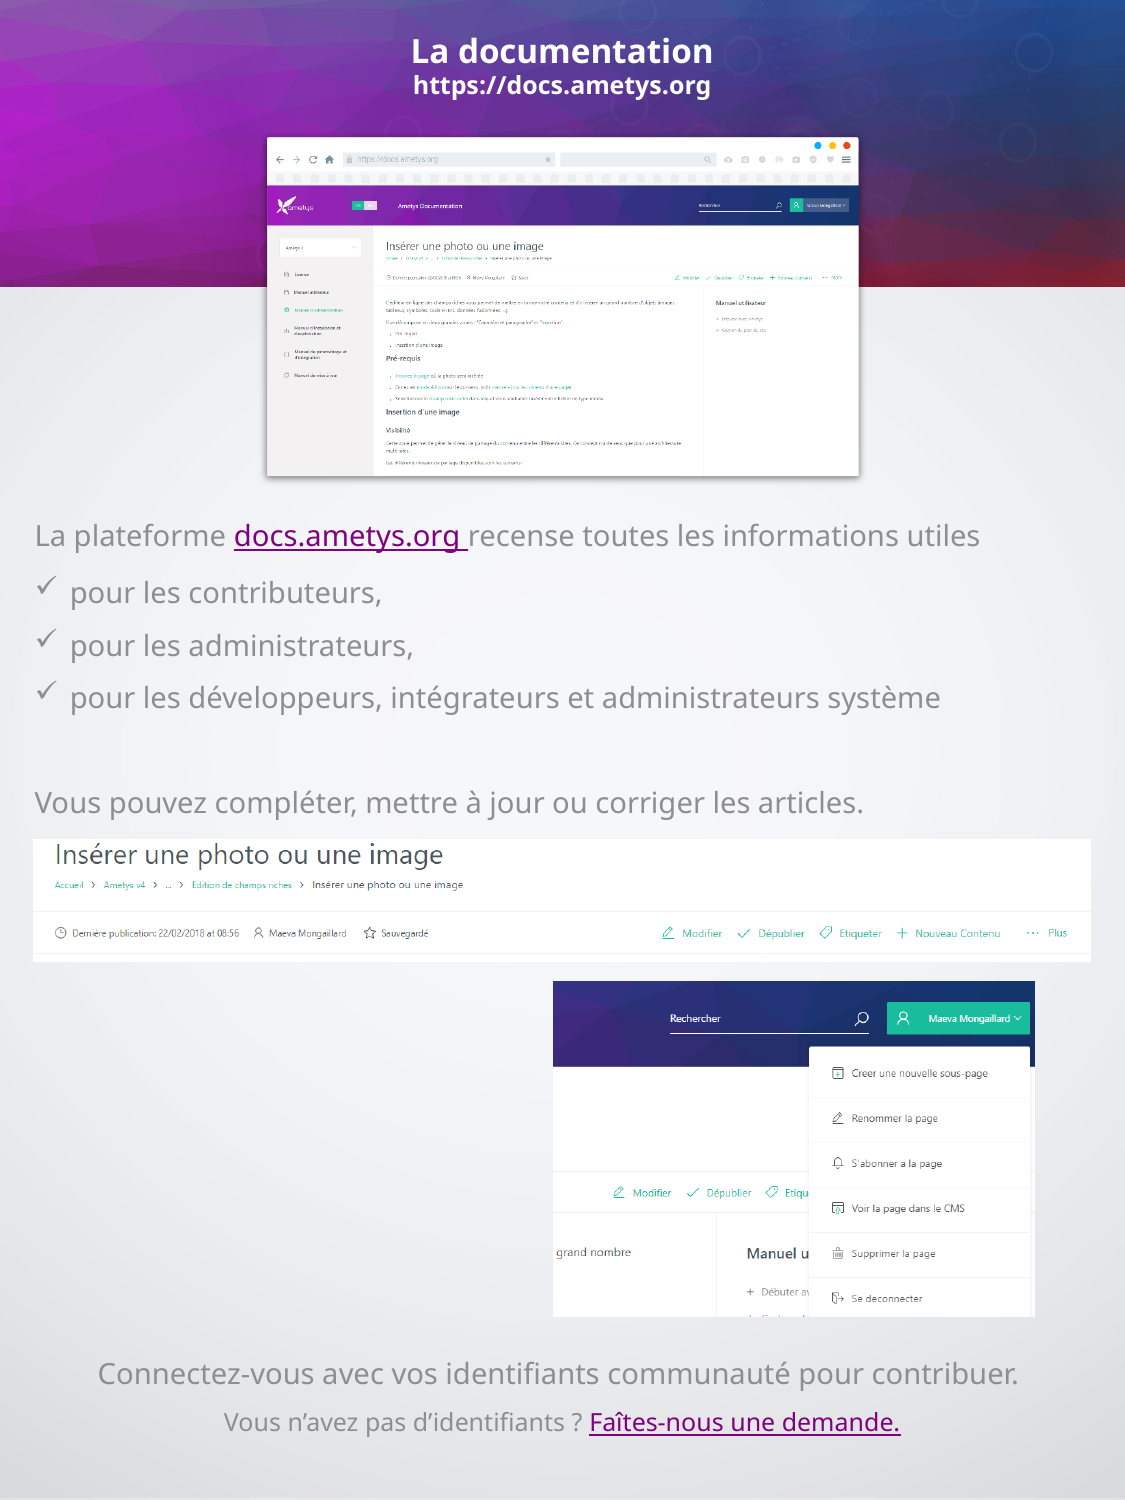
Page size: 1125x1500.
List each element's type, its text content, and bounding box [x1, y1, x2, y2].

text_box La plateforme docs.ametys.org recense toutes les informations utiles pour les contributeurs, pour les administrateurs, pour les développeurs, intégrateurs et administrateurs système Vous pouvez compléter, mettre à jour ou corriger les articles. Connectez-vous avec vos identifiants communauté pour contribuer. Vous n’avez pas d’identifiants ? Faîtes-nous une demande. [19, 490, 1105, 1449]
picture [0, 0, 1125, 1500]
